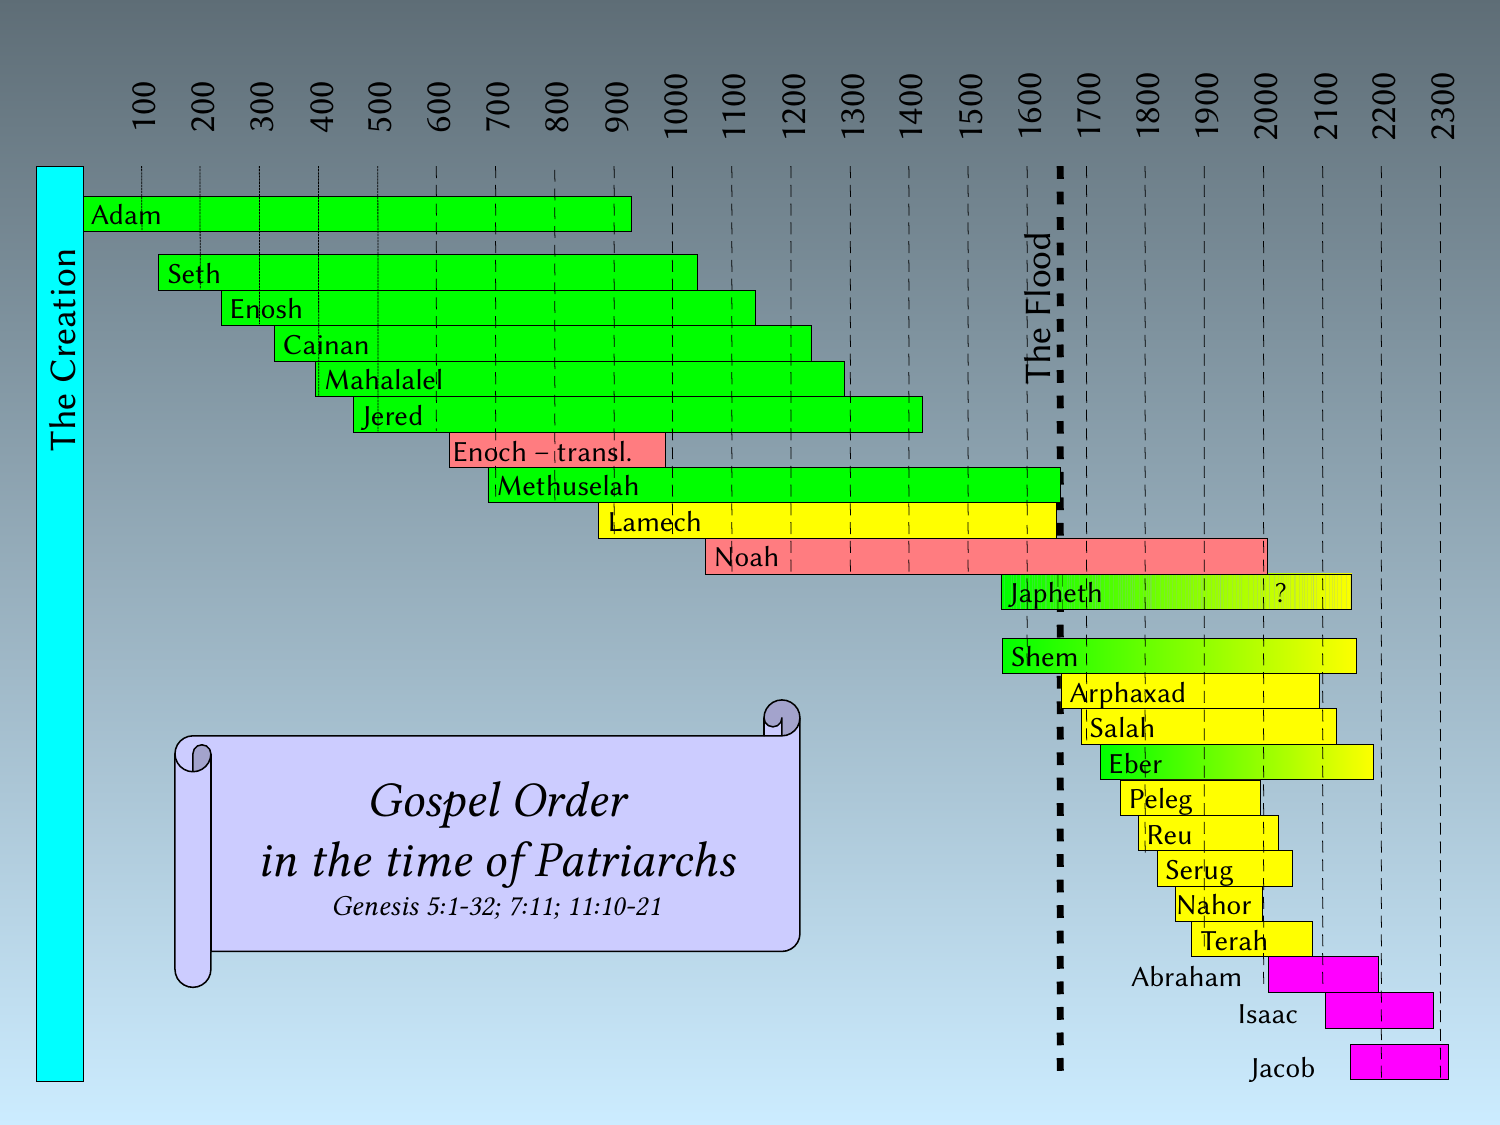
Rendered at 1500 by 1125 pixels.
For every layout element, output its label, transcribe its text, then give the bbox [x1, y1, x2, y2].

text_box 1900 [1180, 71, 1226, 142]
text_box 2200 [1357, 71, 1403, 142]
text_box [1138, 814, 1279, 851]
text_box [1000, 572, 1352, 610]
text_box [158, 254, 698, 291]
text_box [1191, 920, 1313, 956]
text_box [315, 360, 845, 397]
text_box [437, 433, 713, 476]
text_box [1060, 673, 1320, 709]
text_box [1002, 637, 1357, 674]
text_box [84, 195, 632, 232]
text_box 1700 [1062, 71, 1108, 142]
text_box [1057, 503, 1061, 537]
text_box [1156, 850, 1293, 887]
text_box 1500 [944, 72, 990, 143]
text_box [1099, 744, 1374, 780]
text_box 300 [235, 80, 281, 134]
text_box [353, 396, 923, 433]
text_box Gospel Order in the time of Patriarchs Genesis 5:1-32; 7:11; 11:10-21 [174, 699, 800, 988]
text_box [1174, 885, 1262, 922]
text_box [1130, 956, 1379, 993]
text_box 200 [176, 80, 222, 134]
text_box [1012, 166, 1061, 466]
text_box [1237, 992, 1434, 1030]
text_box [705, 537, 1268, 574]
text_box 1300 [826, 72, 872, 143]
text_box 1800 [1121, 71, 1167, 142]
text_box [274, 324, 812, 361]
text_box 2000 [1240, 71, 1286, 142]
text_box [487, 466, 1061, 503]
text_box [1081, 708, 1337, 745]
text_box 100 [118, 80, 164, 134]
text_box 1400 [885, 72, 931, 143]
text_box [221, 289, 756, 326]
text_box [1012, 610, 1061, 637]
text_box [1120, 779, 1261, 816]
text_box 500 [354, 80, 400, 134]
text_box 800 [531, 80, 577, 134]
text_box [1012, 674, 1061, 1071]
text_box 600 [412, 80, 459, 134]
text_box 400 [295, 80, 341, 134]
text_box 1600 [1003, 71, 1049, 142]
text_box 900 [590, 80, 636, 134]
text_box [598, 503, 1057, 539]
text_box 1000 [649, 72, 695, 143]
text_box 2300 [1416, 71, 1462, 142]
text_box 1200 [767, 72, 813, 143]
text_box 700 [472, 80, 518, 134]
text_box 1100 [708, 72, 754, 143]
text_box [36, 166, 84, 1082]
text_box 2100 [1299, 71, 1345, 142]
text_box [1249, 1044, 1449, 1084]
